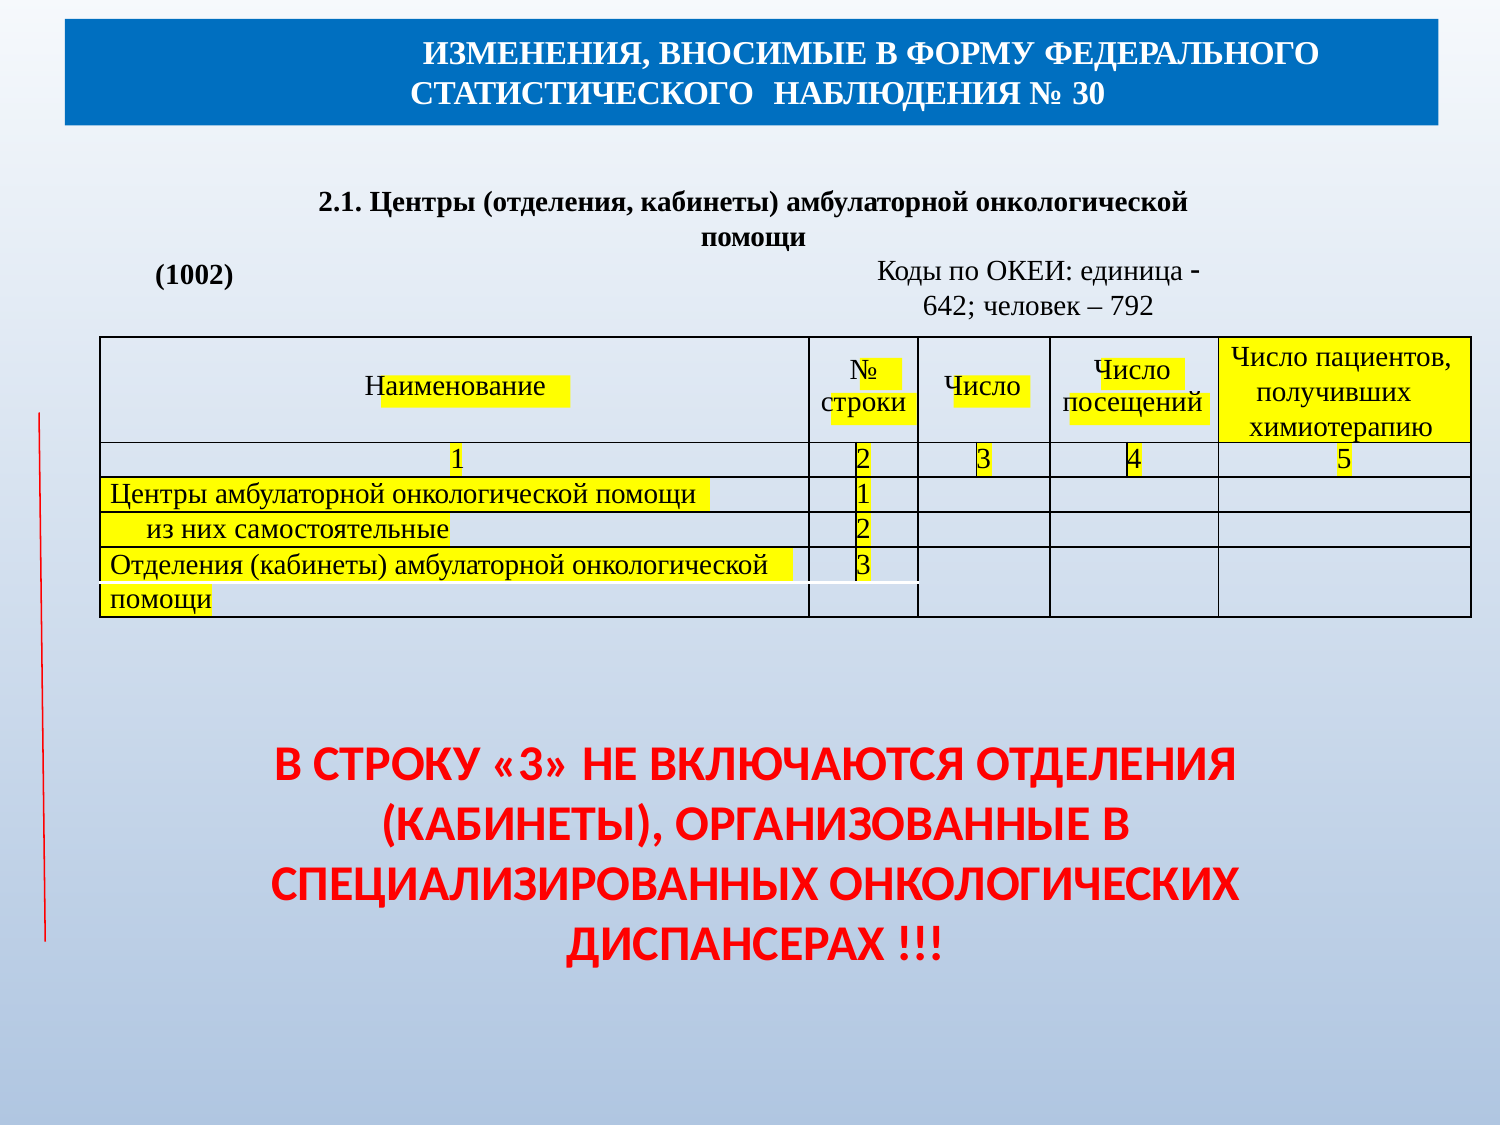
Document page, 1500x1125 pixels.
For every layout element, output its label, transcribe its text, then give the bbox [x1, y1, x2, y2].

table_cell [919, 478, 1049, 511]
table_cell [871, 548, 917, 581]
table_cell [1051, 443, 1126, 476]
text_box [64, 18, 1439, 126]
table_cell 1 [857, 478, 871, 511]
table_cell 2 [857, 513, 871, 546]
table_header № строки [810, 338, 917, 442]
table_cell [101, 548, 109, 581]
table_cell [710, 478, 808, 511]
table_cell [871, 478, 917, 511]
table_cell [992, 443, 1049, 476]
table_cell 3 [857, 548, 871, 581]
table_cell [810, 513, 855, 546]
table_cell [919, 513, 1049, 546]
table_cell [101, 478, 109, 511]
table_cell из них самостоятельные [109, 513, 450, 546]
table_cell [101, 443, 450, 476]
table_cell [1051, 478, 1218, 511]
table_cell [810, 548, 855, 581]
table_cell [810, 584, 917, 616]
table_cell помощи [109, 584, 212, 616]
table_cell [793, 548, 808, 581]
table_cell 2 [857, 443, 871, 476]
table_header Число пациентов, получивших химиотерапию [1219, 338, 1470, 442]
table_cell [871, 443, 917, 476]
table_cell [810, 443, 855, 476]
table_cell [212, 584, 808, 616]
table_cell 5 [1337, 443, 1352, 476]
table_header Число посещений [1051, 338, 1218, 442]
title В строку «3» не включаются отделения (кабинеты), организованные в специализированных онкологических диспансерах !!! [118, 722, 1394, 947]
table_cell 1 [450, 443, 462, 476]
table_cell [450, 513, 808, 546]
table_cell [101, 513, 109, 546]
table_cell [1219, 443, 1337, 476]
table_cell [919, 443, 976, 476]
table_header Число [919, 338, 1049, 442]
text_box ИЗМЕНЕНИЯ, ВНОСИМЫЕ В ФОРМУ ФЕДЕРАЛЬНОГО СТАТИСТИЧЕСКОГО НАБЛЮДЕНИЯ № 30 2.1. Центры (отделения, кабинеты) амбулаторной онкологической помощи Коды по ОКЕИ: единица  642; человек – 792 [293, 29, 1438, 322]
table_cell [101, 584, 109, 616]
table_cell 3 [977, 443, 992, 476]
text_box (1002) [152, 253, 235, 291]
table_cell [1051, 548, 1218, 616]
table_cell [919, 548, 1049, 616]
table_cell [462, 443, 808, 476]
table_cell [1219, 548, 1470, 616]
table_cell [1142, 443, 1218, 476]
table_header Наименование [101, 338, 808, 442]
table_cell [1219, 478, 1470, 511]
table_cell Центры амбулаторной онкологической помощи [109, 478, 710, 511]
table_cell [810, 478, 855, 511]
table_cell [1352, 443, 1470, 476]
table_cell [871, 513, 917, 546]
table_cell Отделения (кабинеты) амбулаторной онкологической [109, 548, 793, 581]
table_cell [1051, 513, 1218, 546]
table_cell [1219, 513, 1470, 546]
table_cell 4 [1128, 443, 1142, 476]
